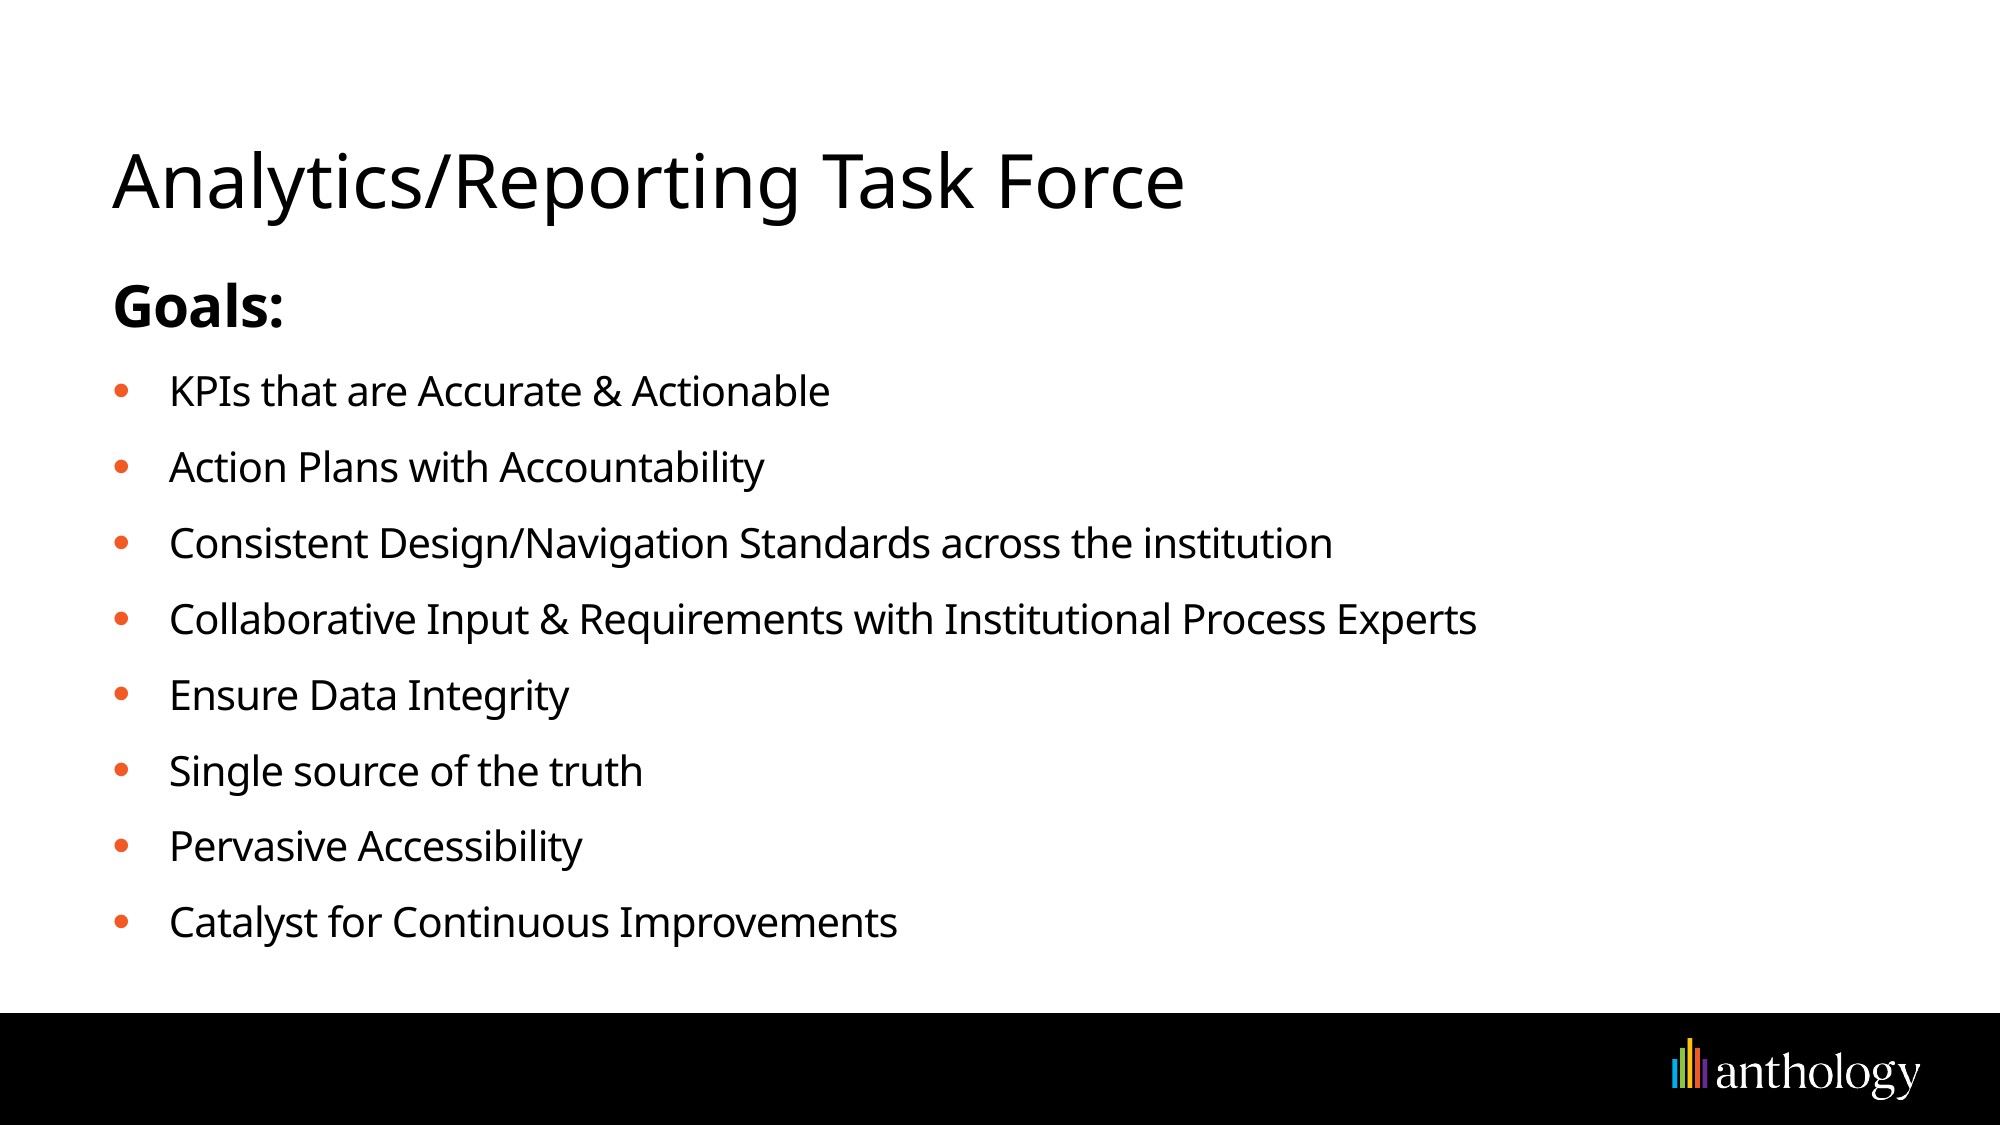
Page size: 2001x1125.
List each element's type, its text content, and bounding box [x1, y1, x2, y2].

list Goals: KPIs that are Accurate & Actionable Action Plans with Accountability Consistent Design/Navigation Standards across the institution Collaborative Input & Requirements with Institutional Process Experts Ensure Data Integrity Single source of the truth Pervasive Accessibility Catalyst for Continuous Improvements [112, 262, 1883, 992]
title Analytics/Reporting Task Force [112, 47, 1883, 225]
